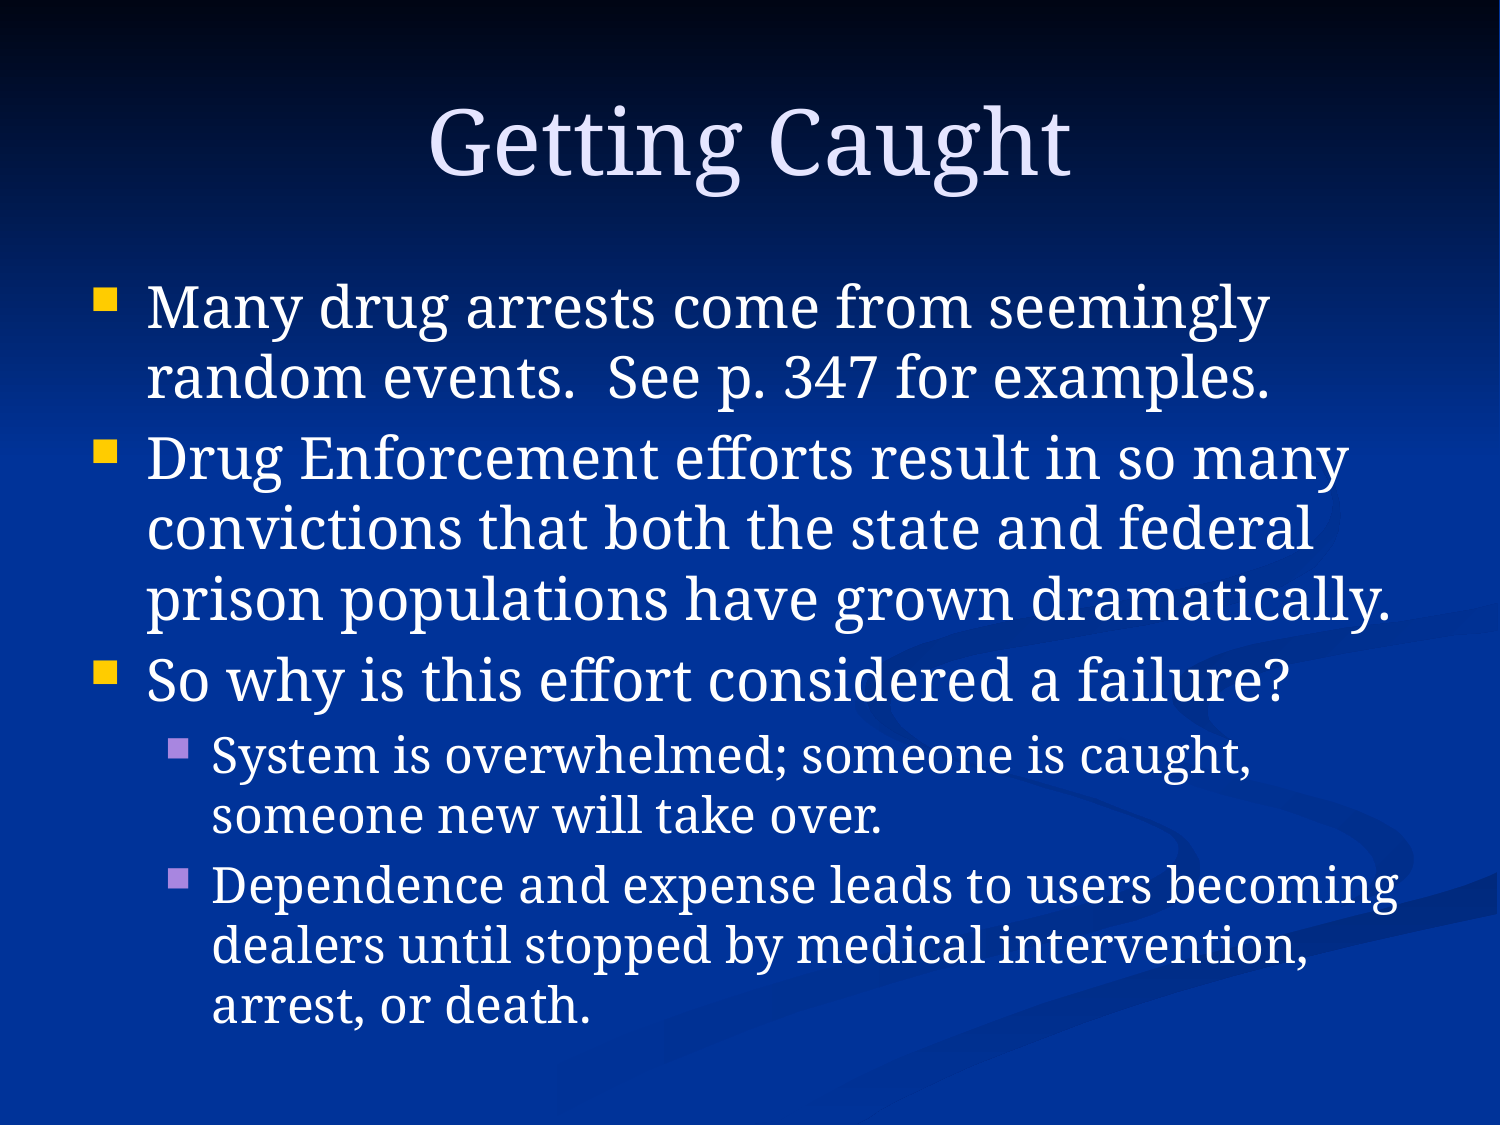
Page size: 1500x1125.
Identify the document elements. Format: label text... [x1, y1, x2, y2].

list Many drug arrests come from seemingly random events. See p. 347 for examples. Drug Enforcement efforts result in so many convictions that both the state and federal prison populations have grown dramatically. So why is this effort considered a failure? System is overwhelmed; someone is caught, someone new will take over. Dependence and expense leads to users becoming dealers until stopped by medical intervention, arrest, or death. [74, 262, 1426, 1006]
title Getting Caught [74, 44, 1426, 233]
